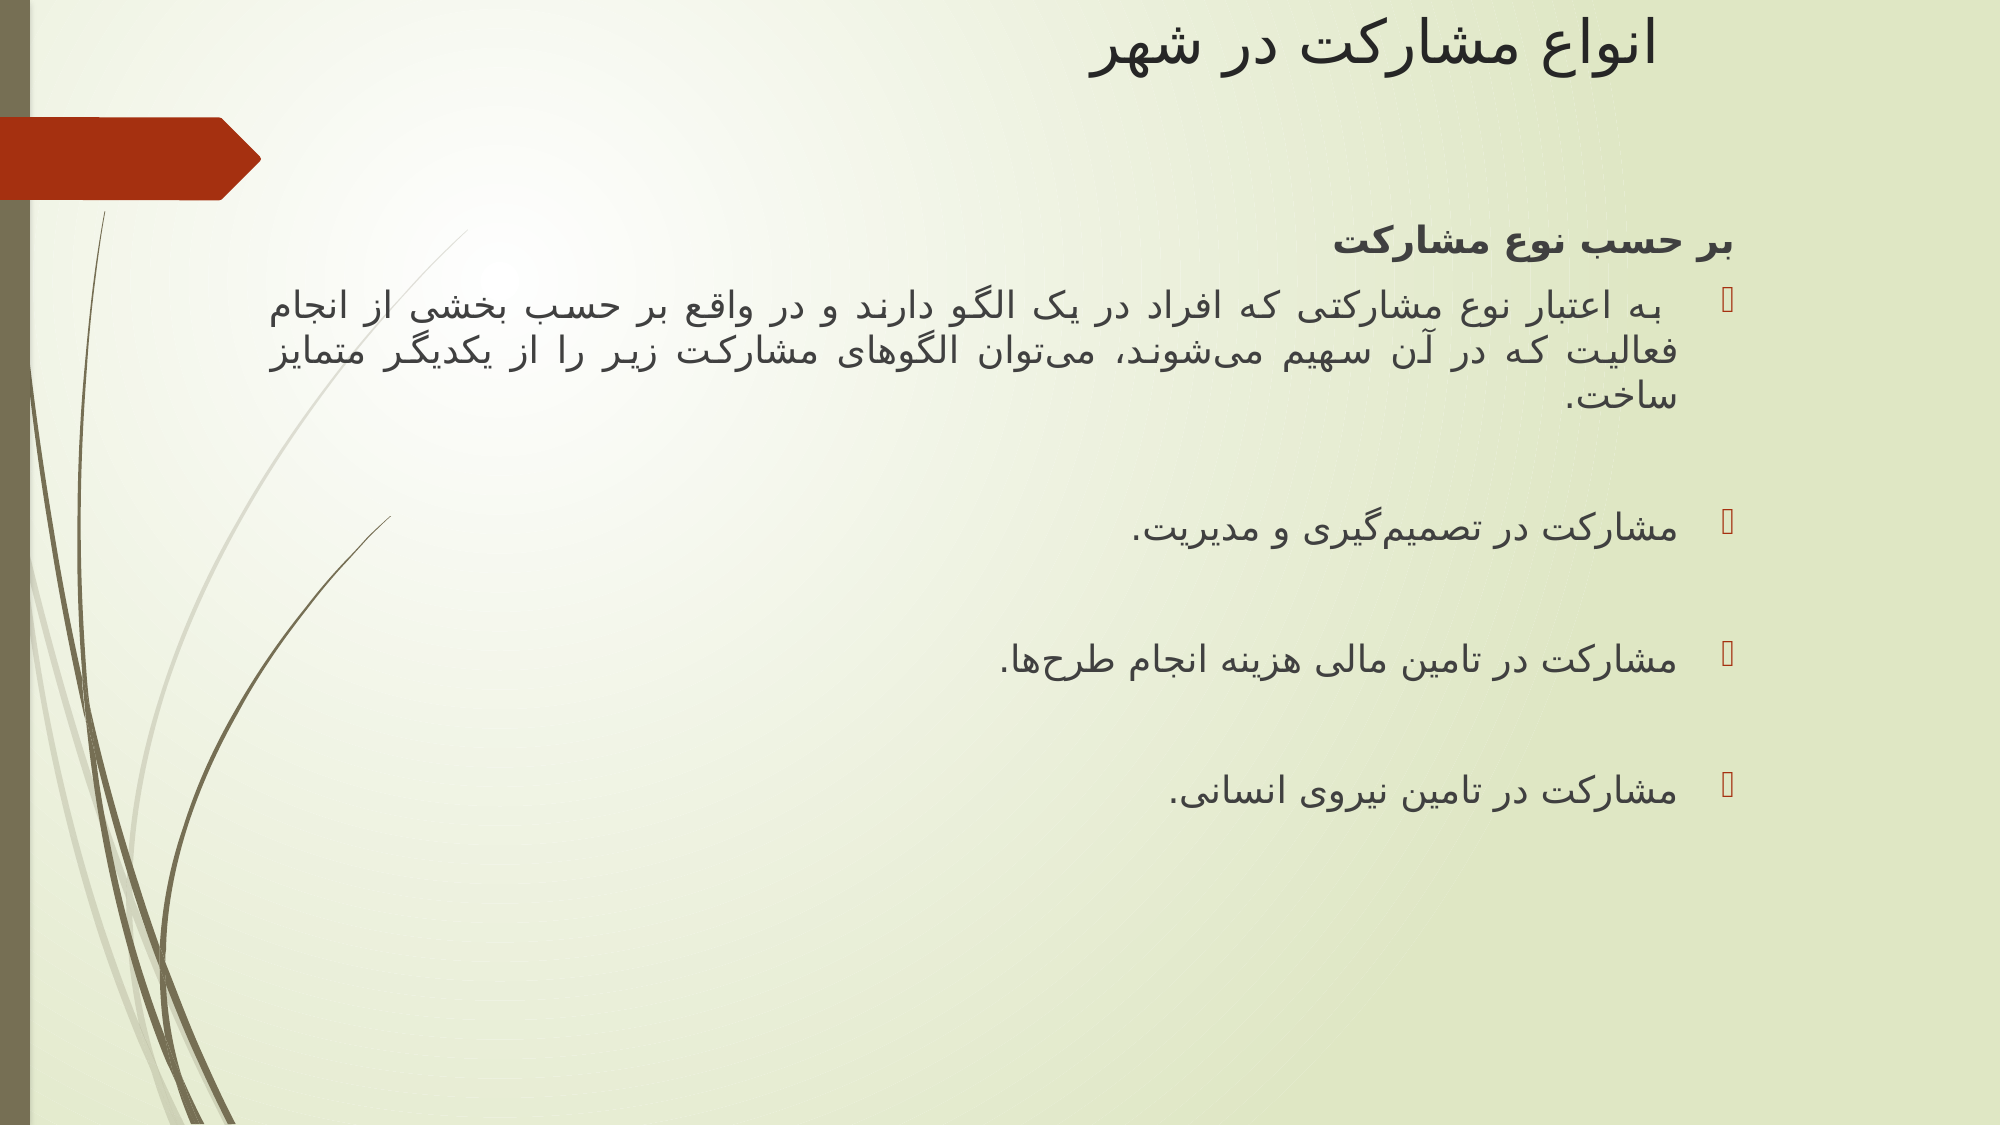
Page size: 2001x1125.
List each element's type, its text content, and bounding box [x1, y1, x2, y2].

title انواع مشارکت در شهر [1059, 0, 1675, 149]
list بر حسب نوع مشارکت به اعتبار نوع مشارکتی که افراد در یک الگو دارند و در واقع بر حسب بخشی از انجام فعالیت که در آن سهیم می‌شوند، می‌توان الگوهای مشارکت زیر را از یکدیگر متمایز ساخت. مشارکت در تصمیم‌گیری و مدیریت. مشارکت در تامین مالی هزینه انجام طرح‌ها. مشارکت در تامین نیروی انسانی. [249, 208, 1750, 1125]
